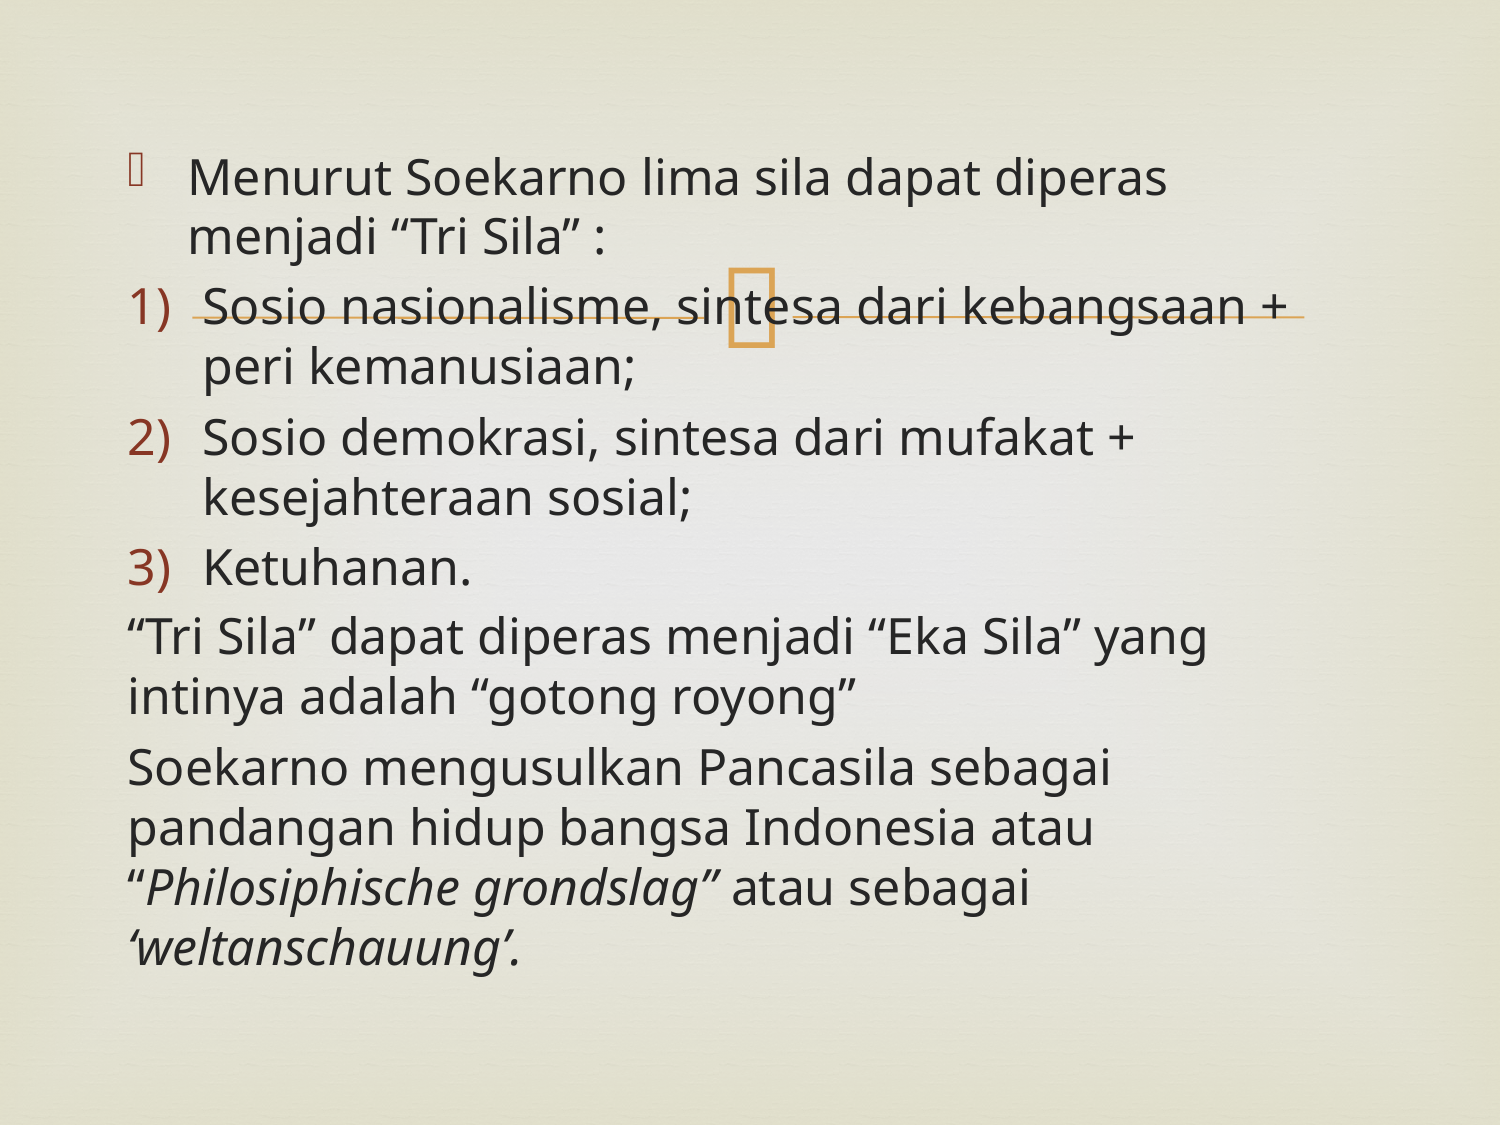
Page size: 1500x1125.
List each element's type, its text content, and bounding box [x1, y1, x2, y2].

list Menurut Soekarno lima sila dapat diperas menjadi “Tri Sila” : Sosio nasionalisme, sintesa dari kebangsaan + peri kemanusiaan; Sosio demokrasi, sintesa dari mufakat + kesejahteraan sosial; Ketuhanan. “Tri Sila” dapat diperas menjadi “Eka Sila” yang intinya adalah “gotong royong” Soekarno mengusulkan Pancasila sebagai pandangan hidup bangsa Indonesia atau “Philosiphische grondslag” atau sebagai ‘weltanschauung’. [112, 137, 1384, 975]
